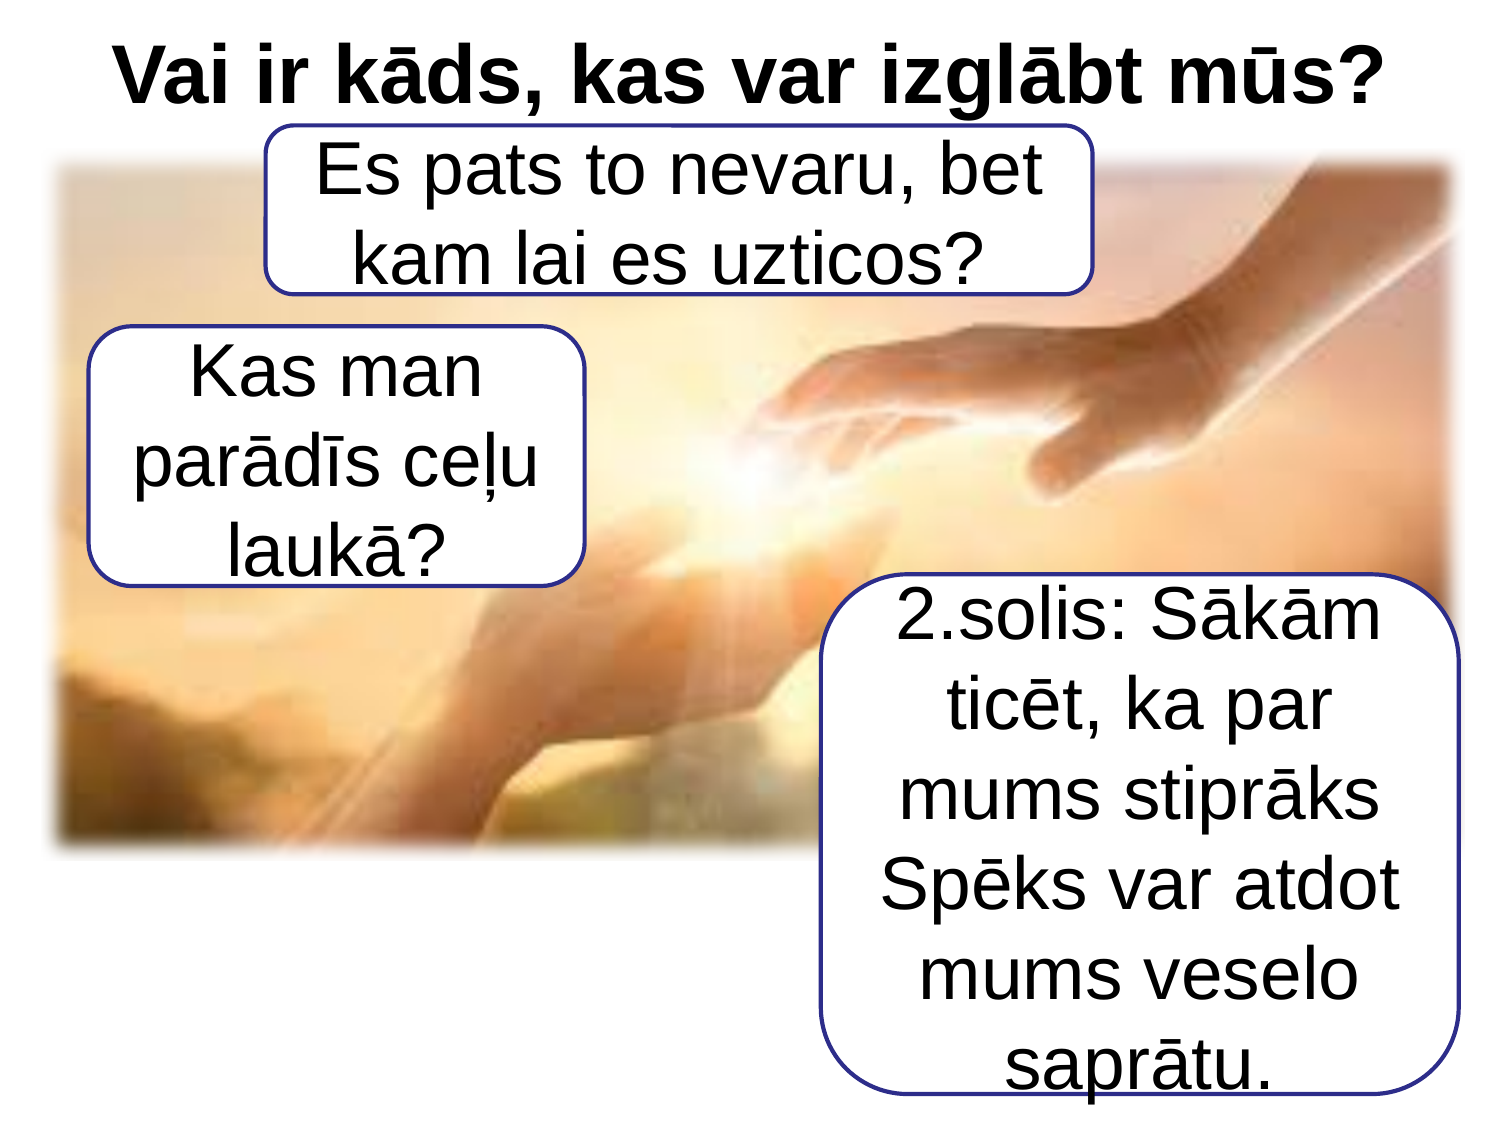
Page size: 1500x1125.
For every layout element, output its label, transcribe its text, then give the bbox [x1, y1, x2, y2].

title Vai ir kāds, kas var izglābt mūs? [0, 0, 1500, 140]
slide_number 37 [1074, 1079, 1426, 1103]
text_box 2.solis: Sākām ticēt, ka par mums stiprāks Spēks var atdot mums veselo saprātu. [818, 869, 1461, 1097]
picture [41, 148, 1465, 861]
text_box Es pats to nevaru, bet kam lai es uzticos? [264, 123, 1094, 147]
